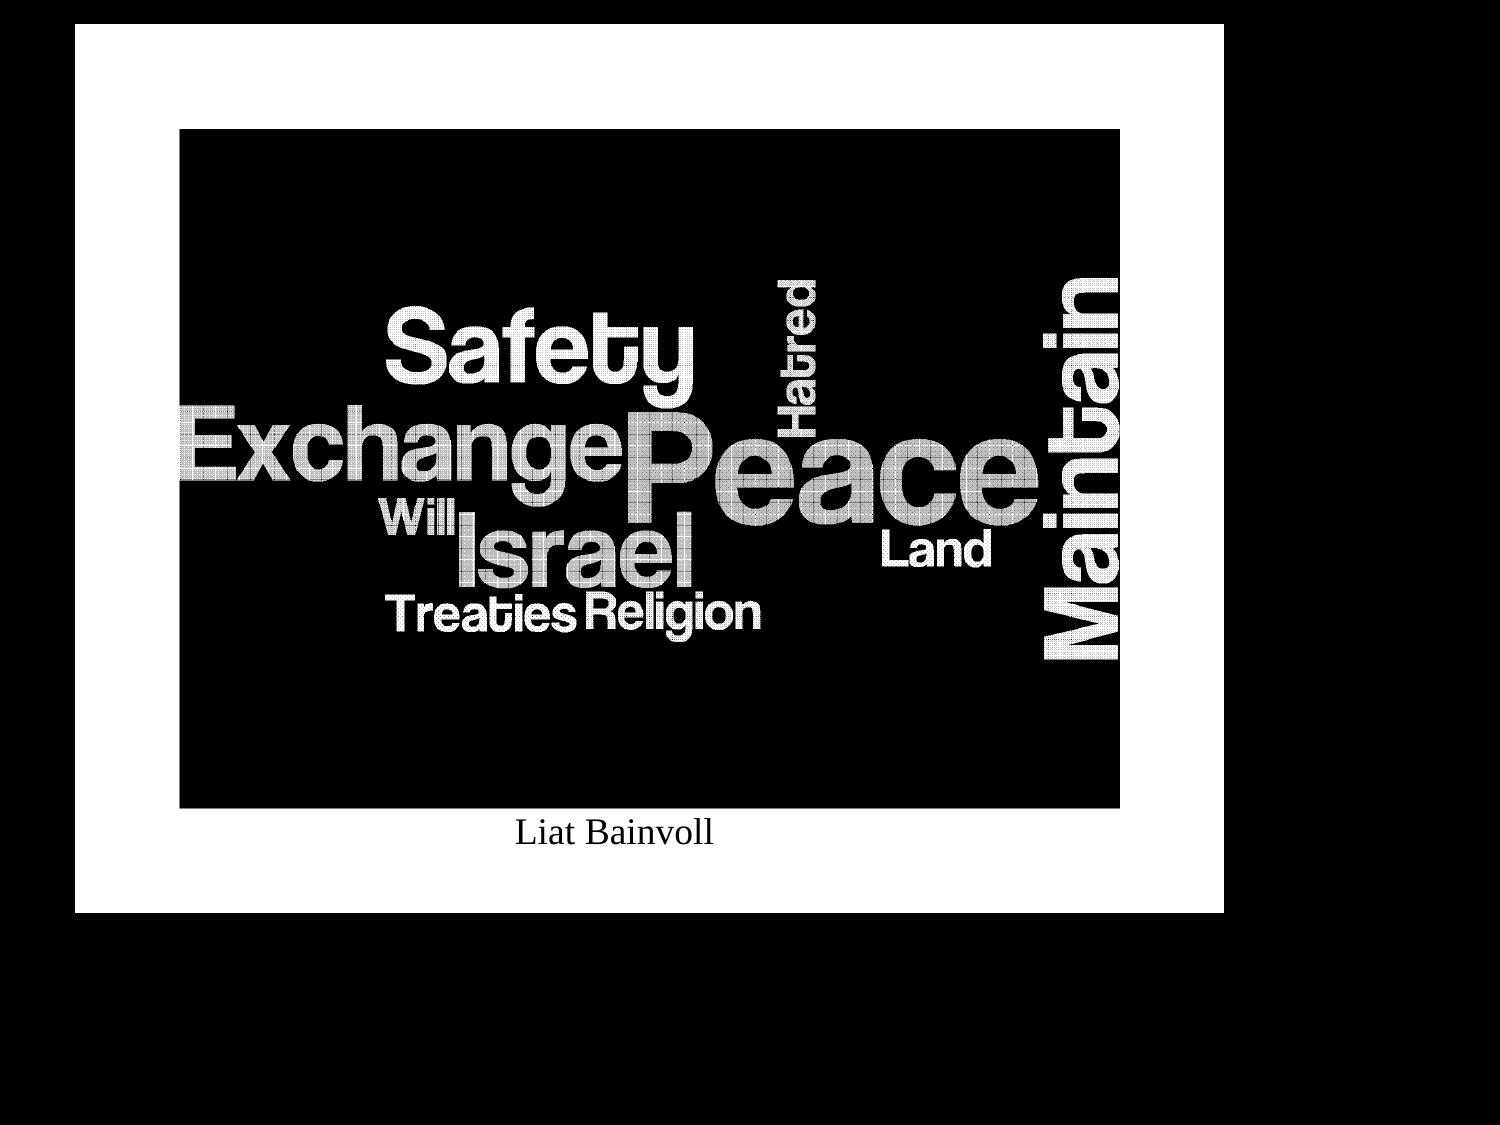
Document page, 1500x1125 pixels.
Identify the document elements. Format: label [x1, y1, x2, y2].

list [74, 24, 1224, 913]
